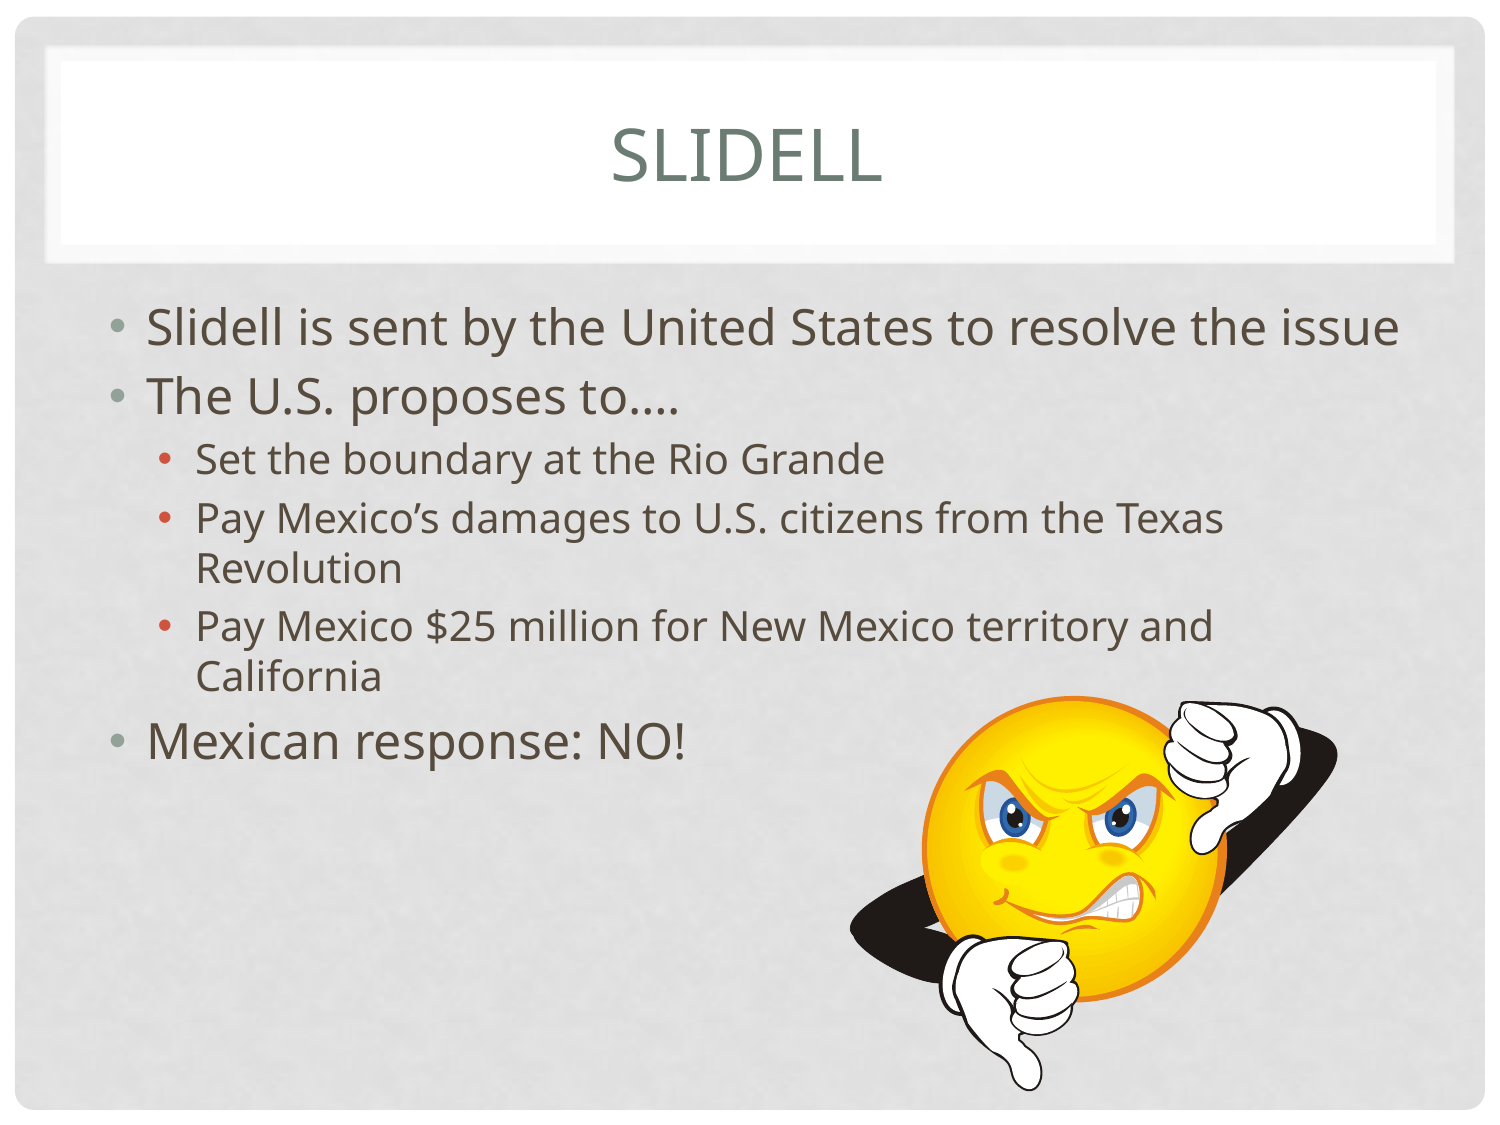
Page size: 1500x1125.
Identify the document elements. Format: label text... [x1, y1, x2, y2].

picture [849, 695, 1338, 1092]
list Slidell is sent by the United States to resolve the issue The U.S. proposes to…. Set the boundary at the Rio Grande Pay Mexico’s damages to U.S. citizens from the Texas Revolution Pay Mexico $25 million for New Mexico territory and California Mexican response: NO! [75, 287, 1425, 1005]
title Slidell [69, 66, 1425, 238]
